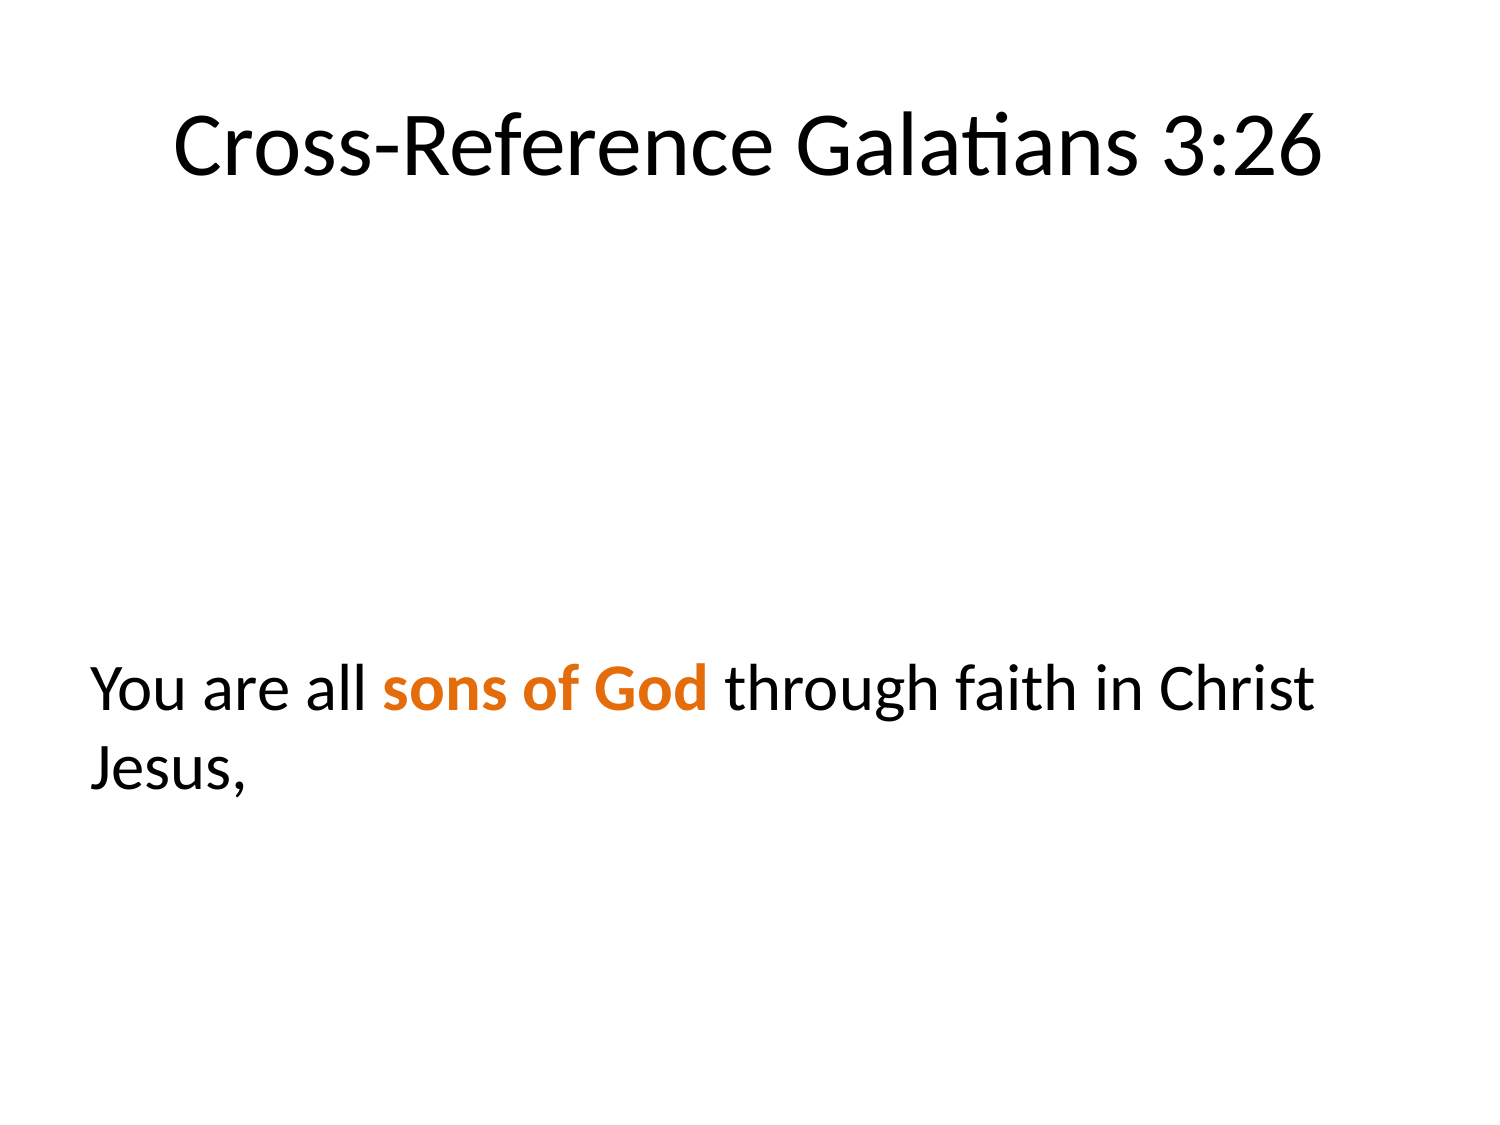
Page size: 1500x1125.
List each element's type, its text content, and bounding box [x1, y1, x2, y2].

title Cross-Reference Galatians 3:26 [75, 45, 1425, 233]
list You are all sons of God through faith in Christ Jesus, [75, 262, 1425, 1005]
